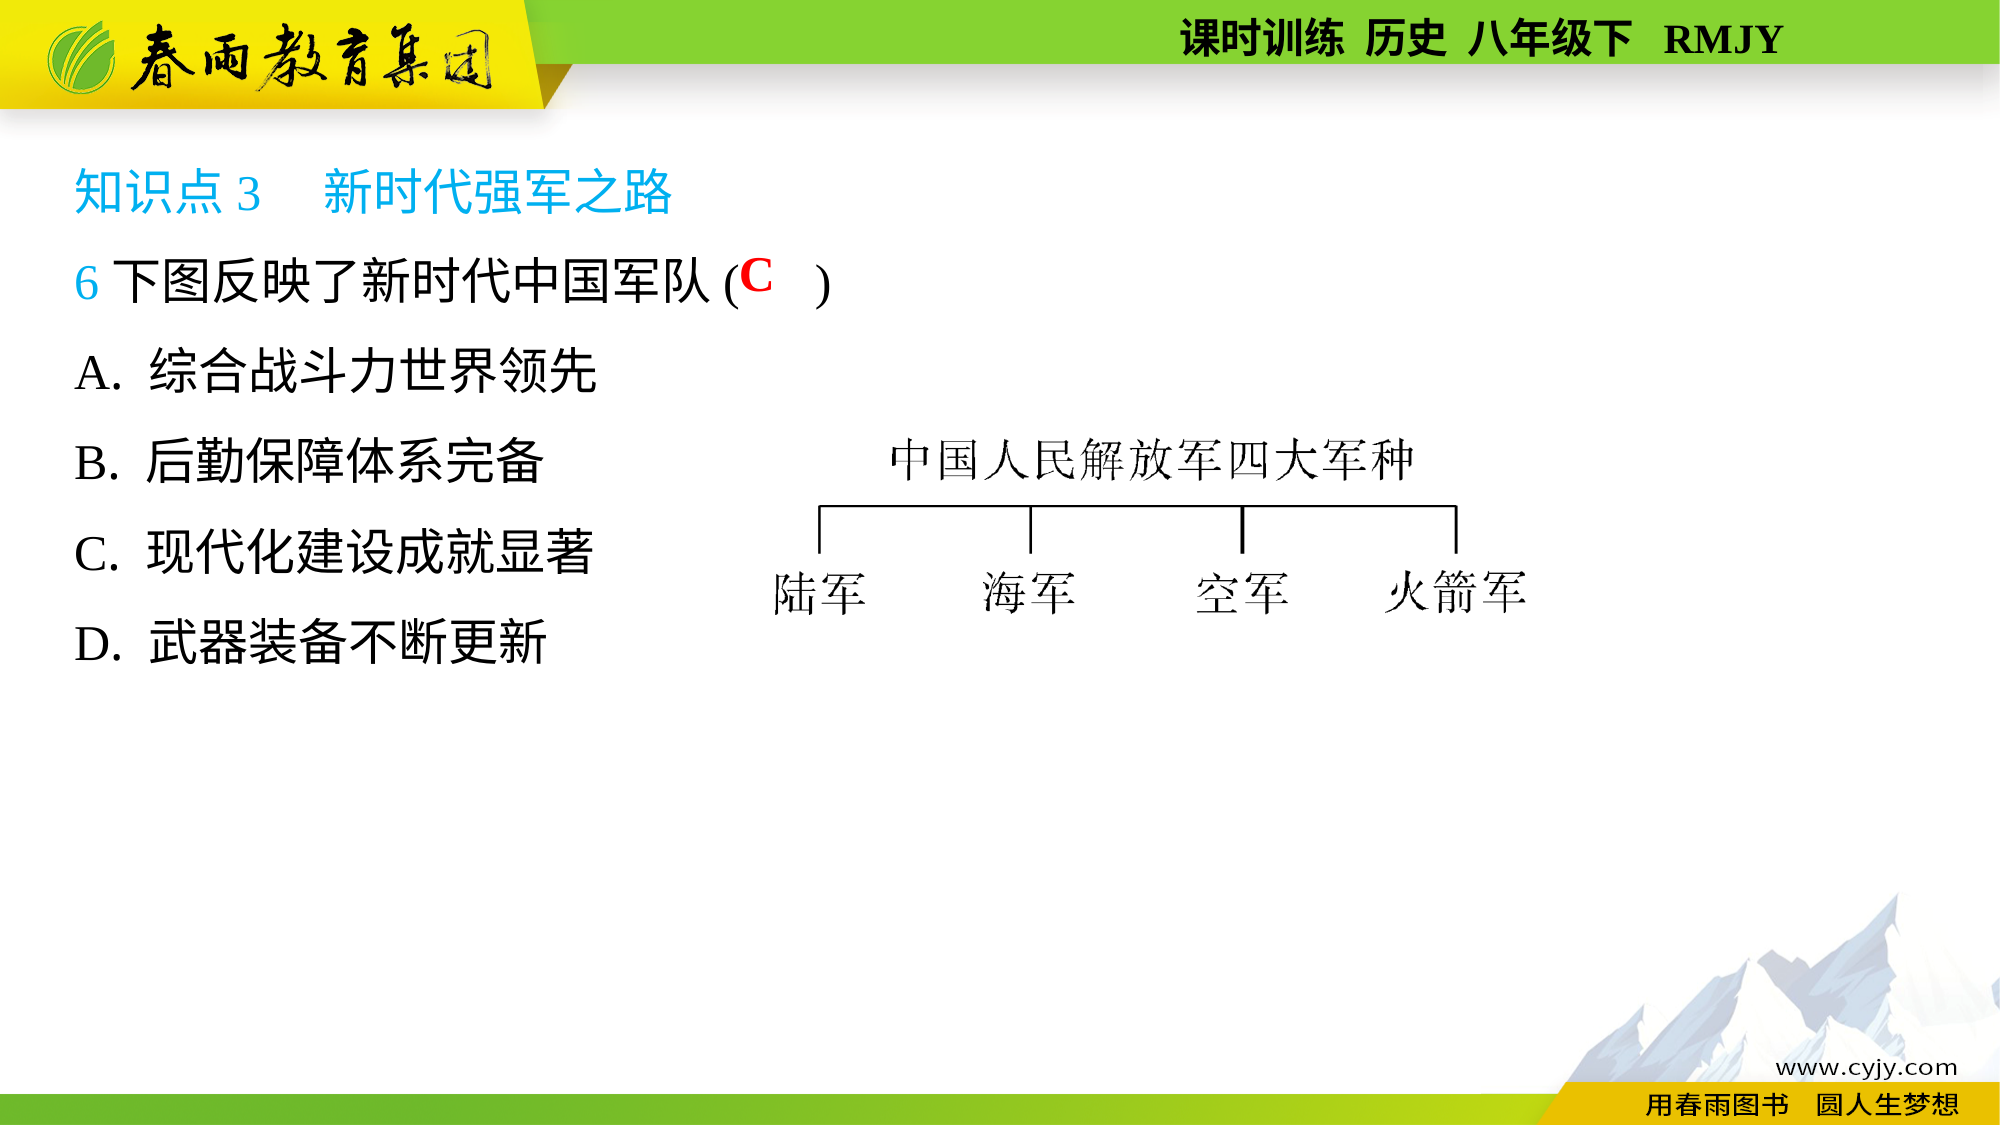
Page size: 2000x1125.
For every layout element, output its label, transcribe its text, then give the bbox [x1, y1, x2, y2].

list 知识点3 新时代强军之路 6下图反映了新时代中国军队( ) A. 综合战斗力世界领先 B. 后勤保障体系完备 C. 现代化建设成就显著 D. 武器装备不断更新 [59, 122, 1944, 672]
text_box C [724, 234, 790, 310]
picture [0, 0, 2000, 1125]
